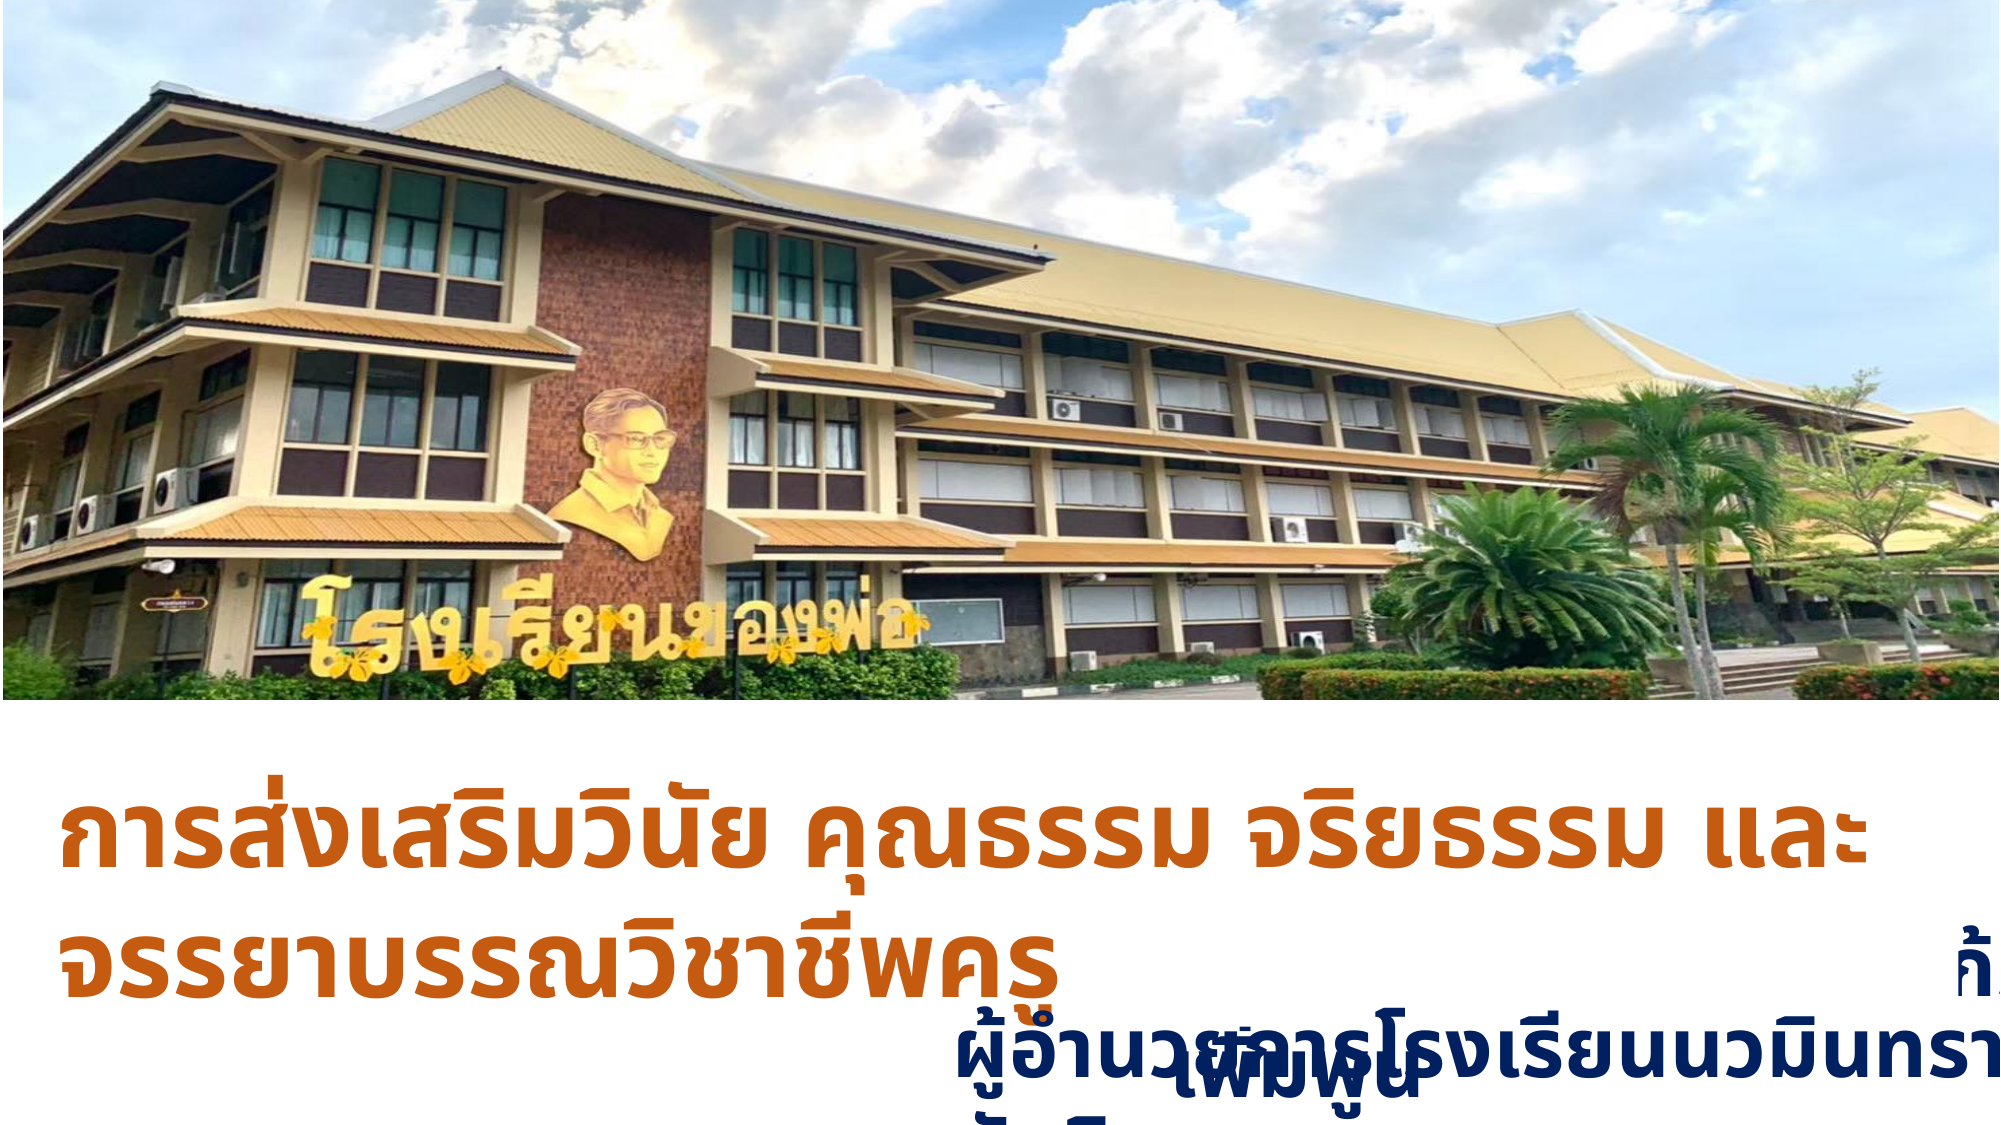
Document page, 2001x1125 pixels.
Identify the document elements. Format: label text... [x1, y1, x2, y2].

picture [0, 0, 2000, 700]
text_box การส่งเสริมวินัย คุณธรรม จริยธรรม และจรรยาบรรณวิชาชีพครู [41, 752, 1959, 1027]
text_box ผู้อำนวยการโรงเรียนนวมินทราชูทิศ ทักษิณ [938, 986, 2000, 1125]
text_box วิทยากร: ดร.โชคชัย แก้วเพิ่มพูน [1959, 897, 2000, 986]
